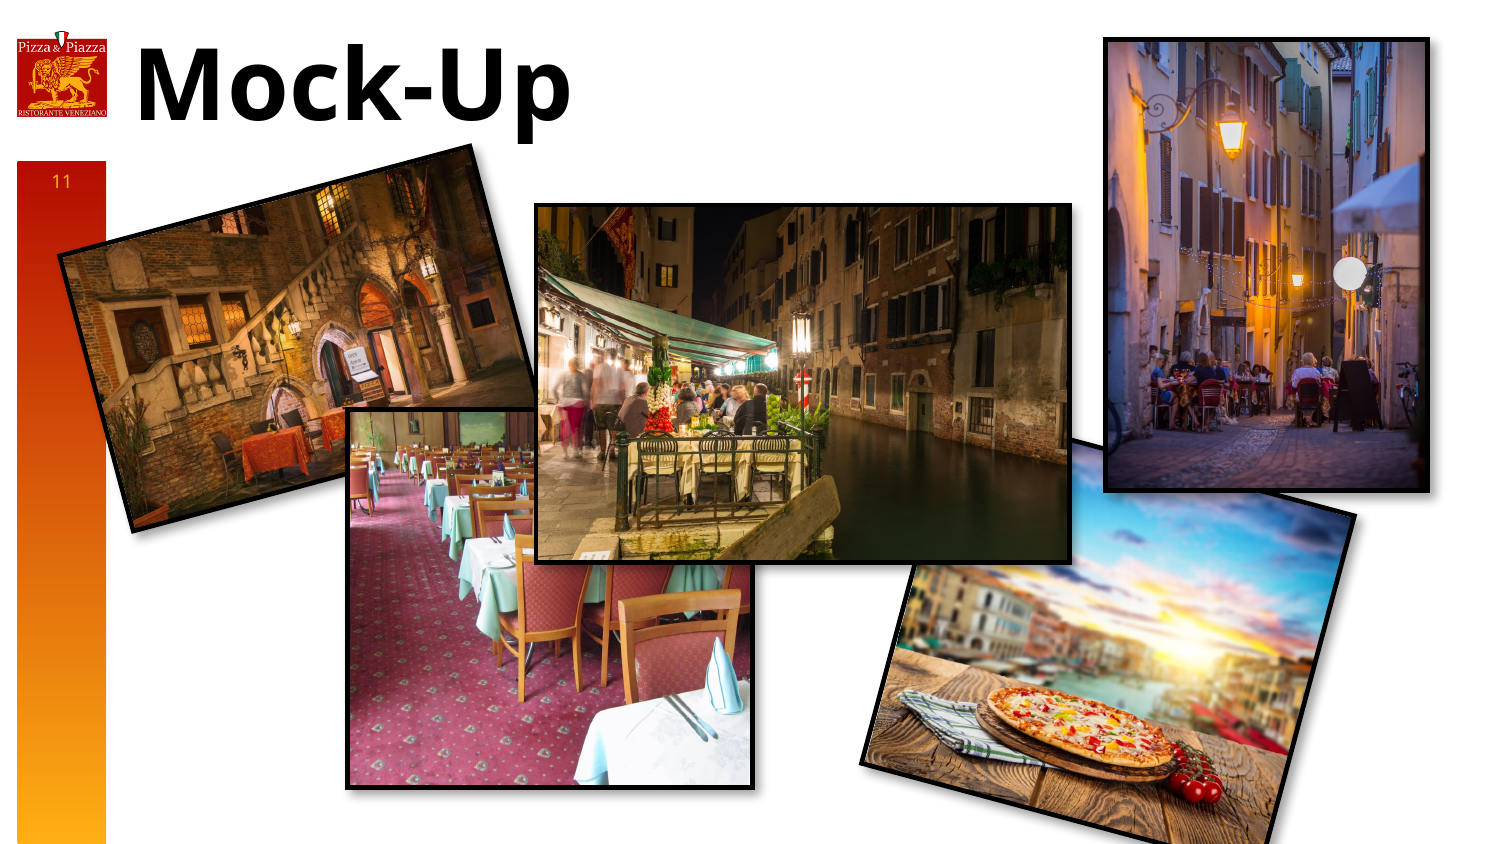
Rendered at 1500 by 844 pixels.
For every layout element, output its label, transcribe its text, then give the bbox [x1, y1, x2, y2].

slide_number 10 [17, 161, 107, 844]
picture [17, 31, 107, 117]
picture [91, 41, 1426, 844]
title Mock-Up [117, 32, 1483, 145]
